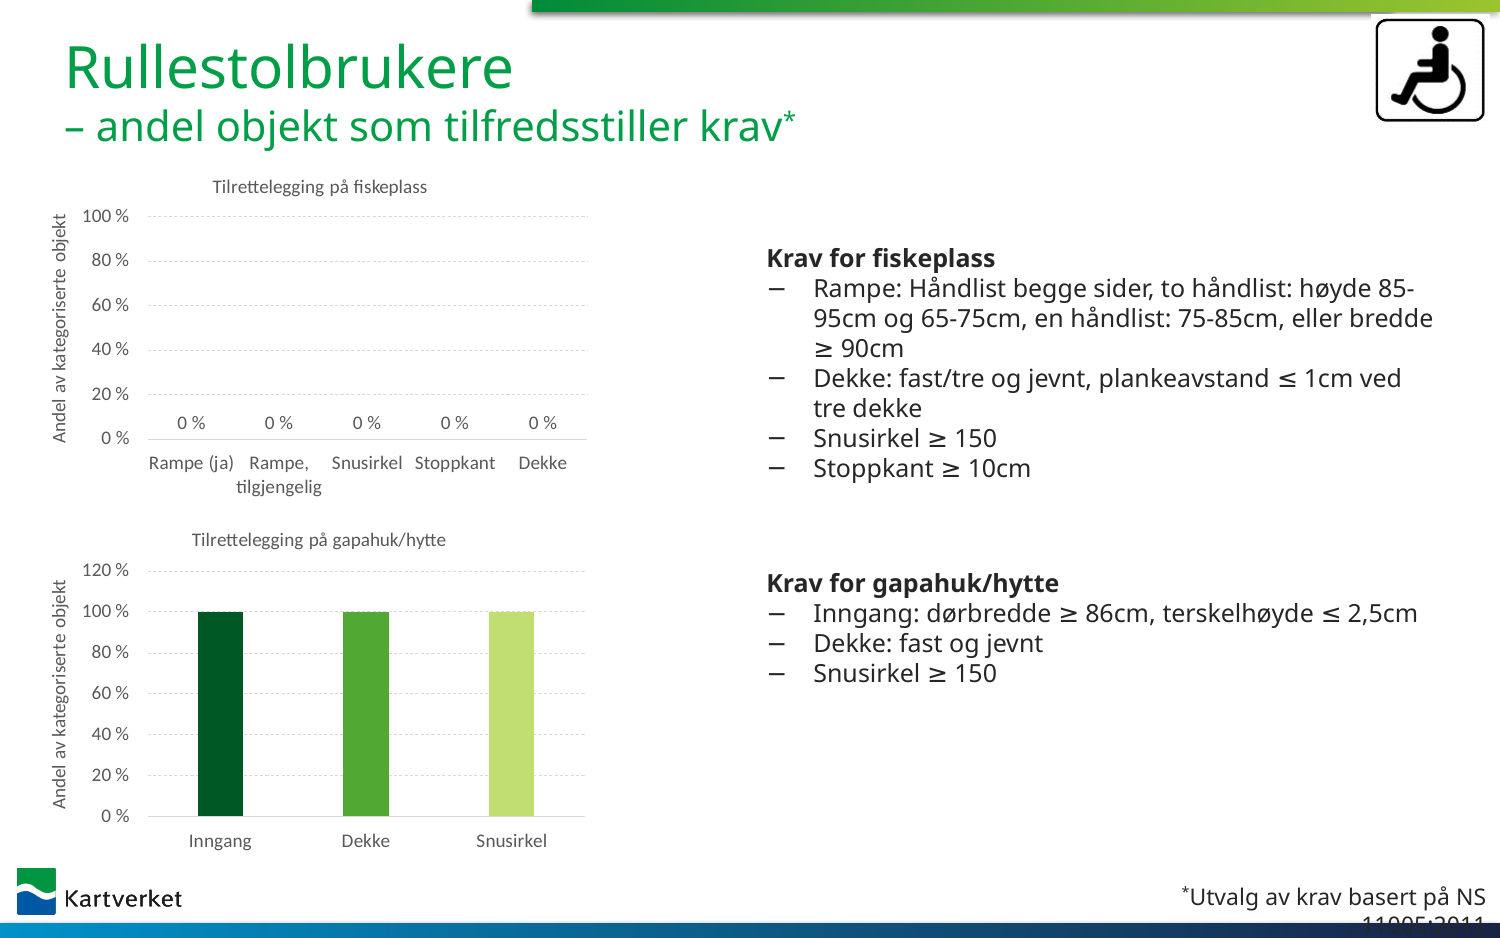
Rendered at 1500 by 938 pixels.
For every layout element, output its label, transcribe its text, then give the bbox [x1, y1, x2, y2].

text_box Krav for gapahuk/hytte Inngang: dørbredde ≥ 86cm, terskelhøyde ≤ 2,5cm Dekke: fast og jevnt Snusirkel ≥ 150 [751, 560, 1452, 695]
text_box Rullestolbrukere – andel objekt som tilfredsstiller krav* [49, 29, 1431, 158]
text_box Krav for fiskeplass Rampe: Håndlist begge sider, to håndlist: høyde 85-95cm og 65-75cm, en håndlist: 75-85cm, eller bredde ≥ 90cm Dekke: fast/tre og jevnt, plankeavstand ≤ 1cm ved tre dekke Snusirkel ≥ 150 Stoppkant ≥ 10cm [751, 235, 1452, 490]
picture [41, 166, 598, 505]
text_box *Utvalg av krav basert på NS 11005:2011 [1068, 873, 1500, 938]
picture [41, 520, 596, 859]
picture [1371, 13, 1491, 127]
